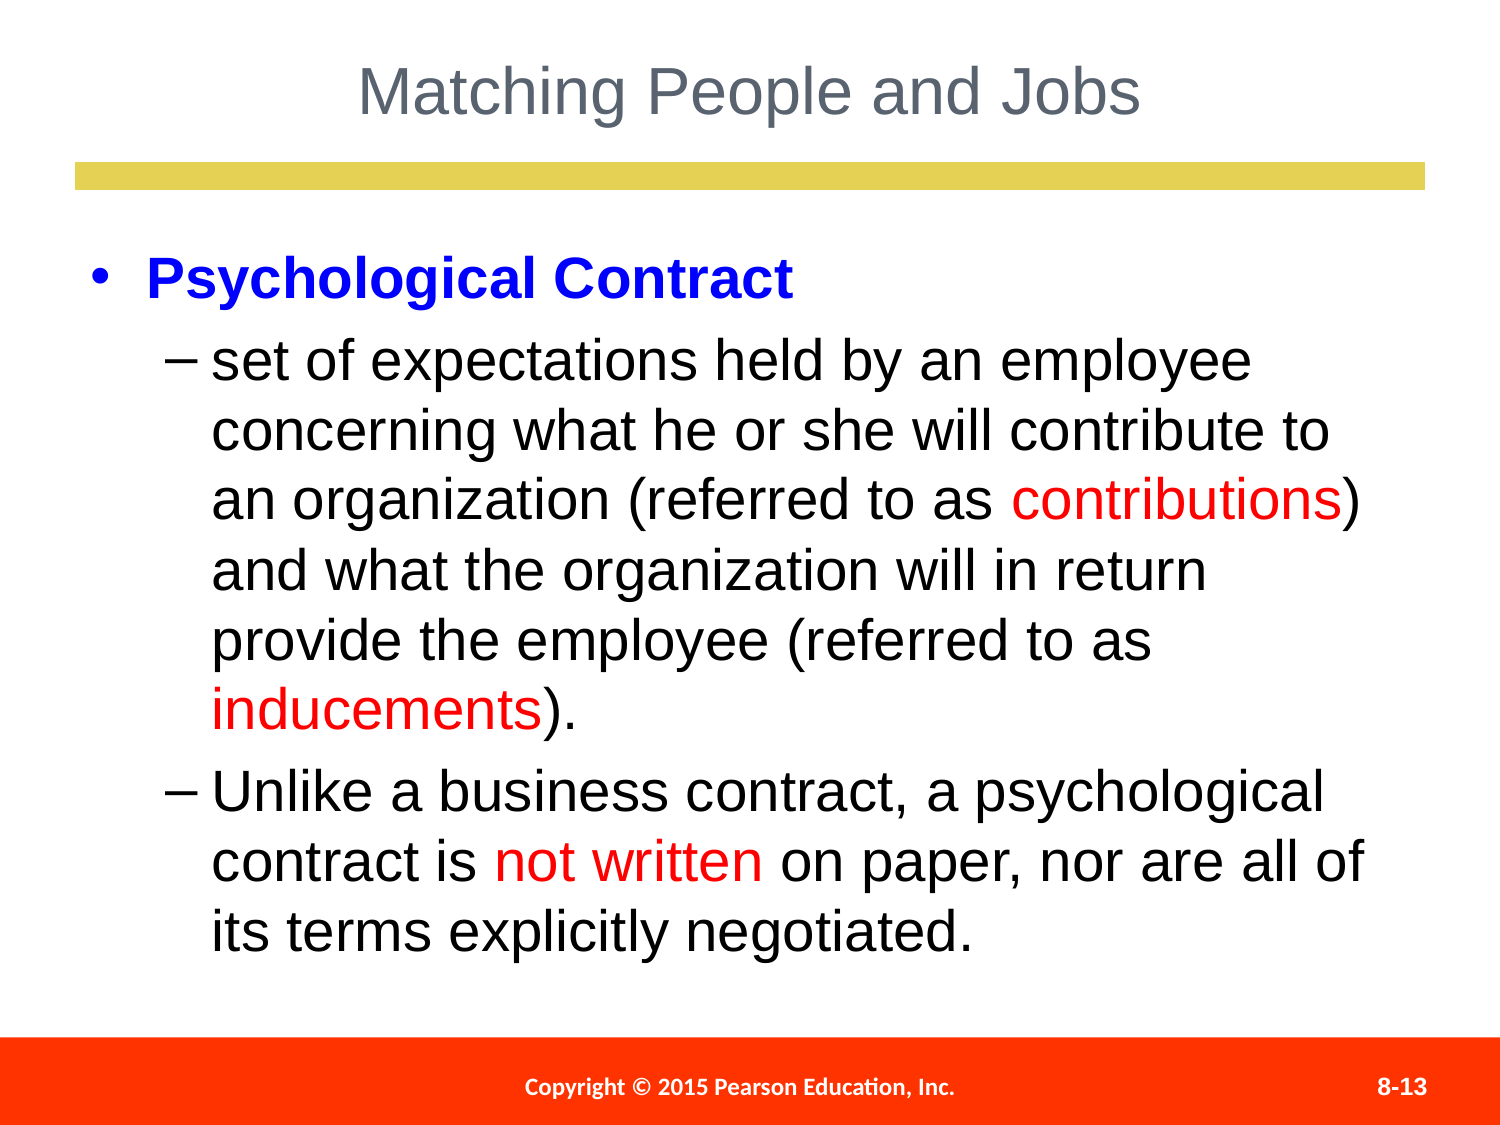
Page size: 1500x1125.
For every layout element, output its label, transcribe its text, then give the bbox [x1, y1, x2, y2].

picture [75, 162, 1425, 190]
title Matching People and Jobs [74, 24, 1426, 151]
list Psychological Contract set of expectations held by an employee concerning what he or she will contribute to an organization (referred to as contributions) and what the organization will in return provide the employee (referred to as inducements). Unlike a business contract, a psychological contract is not written on paper, nor are all of its terms explicitly negotiated. [74, 232, 1426, 1001]
